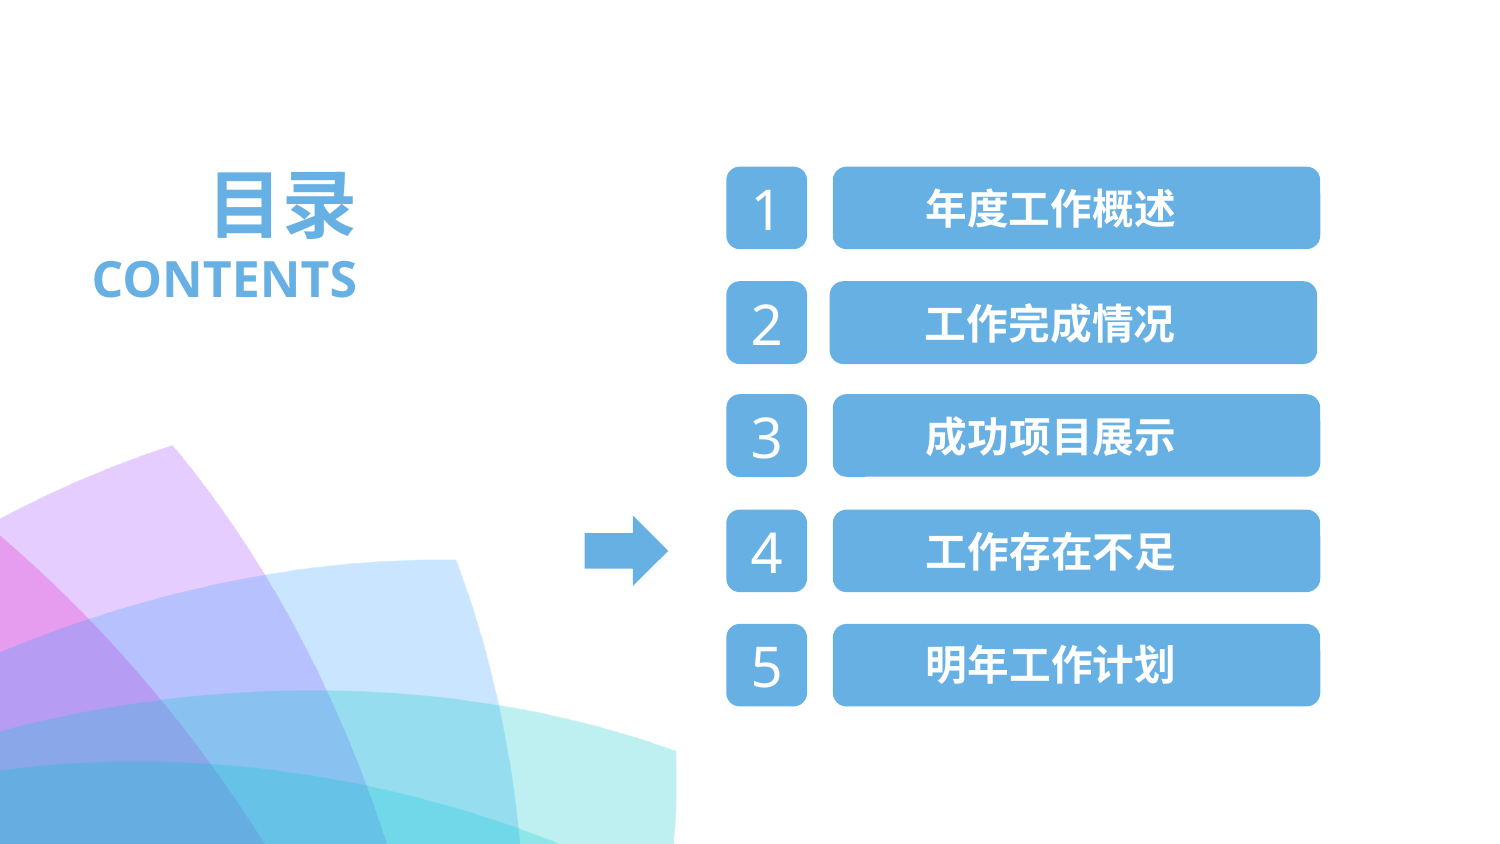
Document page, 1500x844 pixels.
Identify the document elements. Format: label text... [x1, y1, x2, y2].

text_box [832, 166, 1321, 250]
picture [0, 428, 814, 844]
text_box 目录 CONTENTS [17, 150, 373, 316]
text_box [832, 623, 1321, 707]
text_box 1 [724, 164, 810, 252]
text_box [832, 393, 1321, 477]
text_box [829, 280, 1318, 365]
text_box 2 [724, 279, 810, 367]
text_box 3 [724, 392, 810, 427]
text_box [832, 509, 1321, 593]
